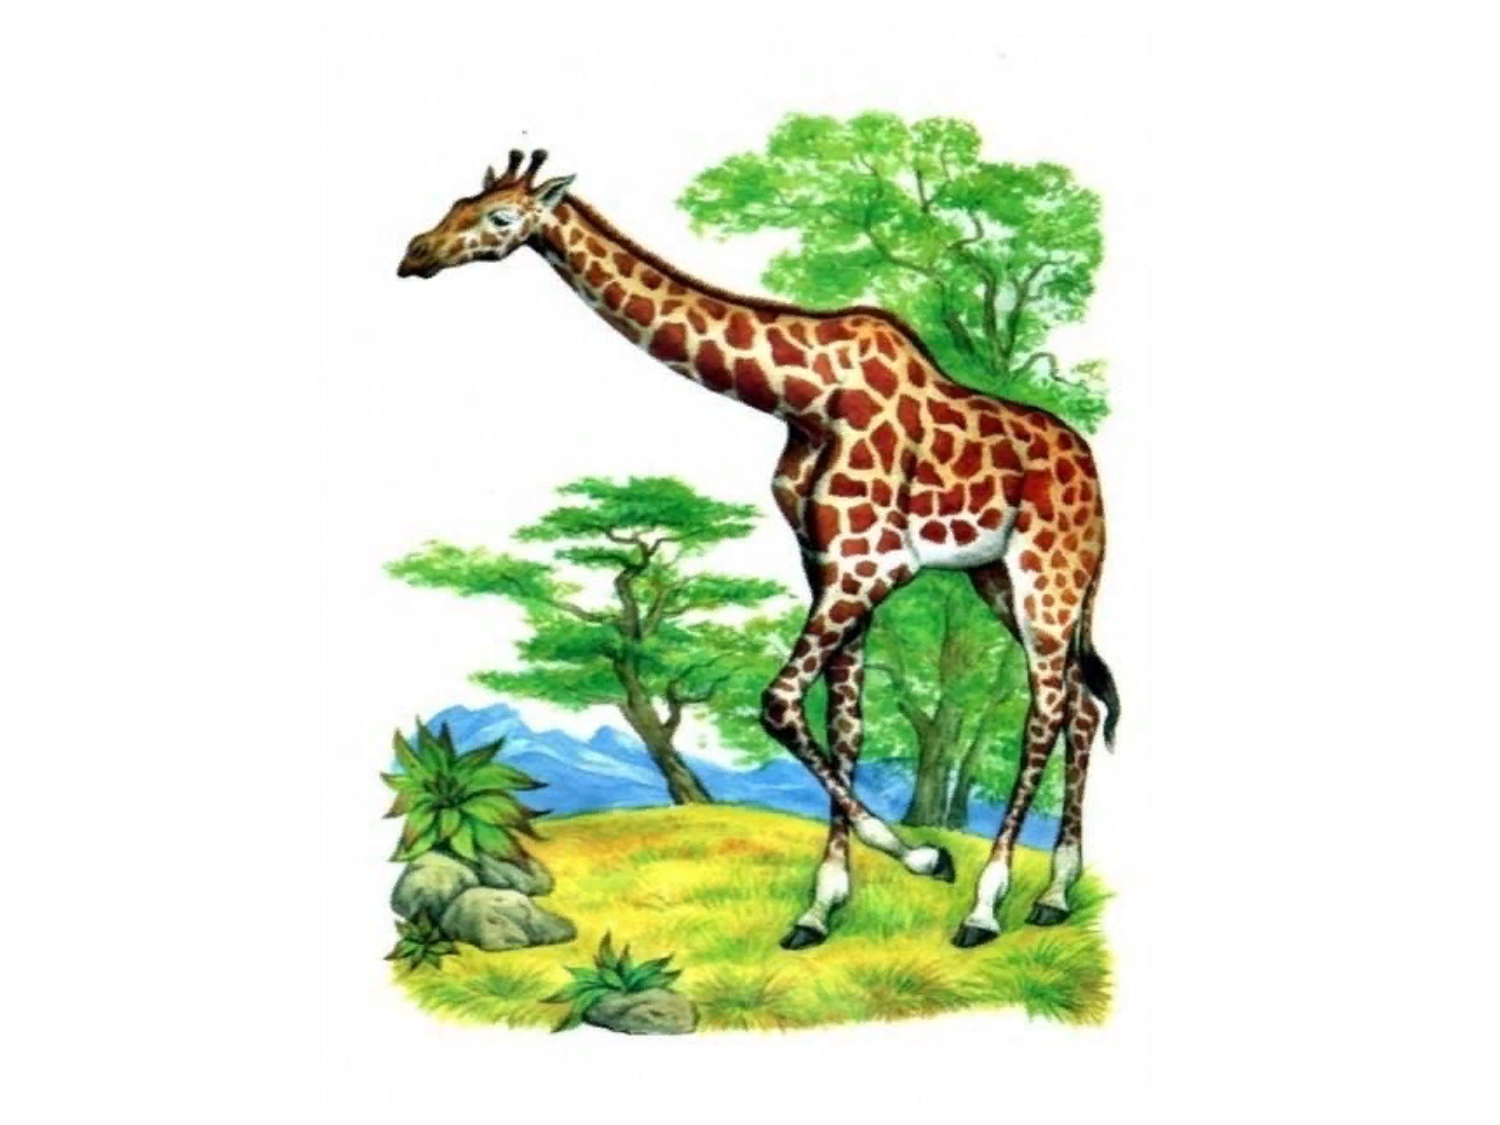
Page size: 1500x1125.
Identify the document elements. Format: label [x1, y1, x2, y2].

list [229, 18, 1235, 1107]
